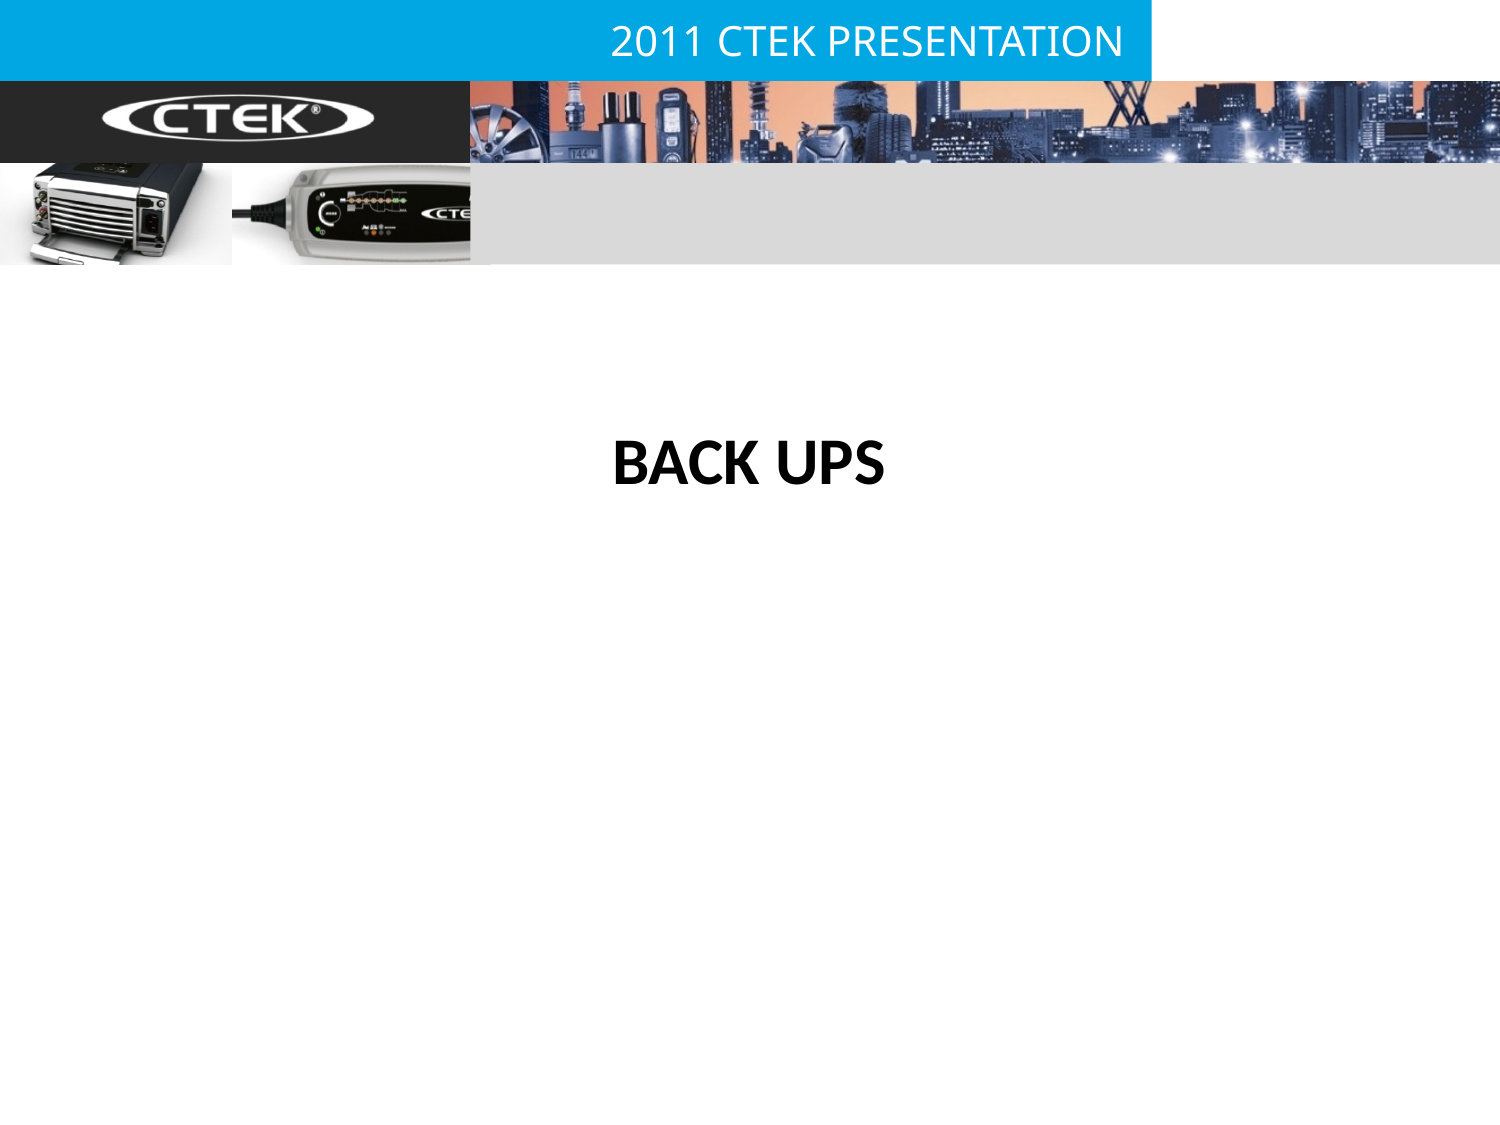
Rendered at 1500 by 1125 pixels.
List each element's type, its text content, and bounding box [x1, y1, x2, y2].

picture [0, 81, 1500, 265]
text_box BACK UPS [597, 410, 901, 506]
